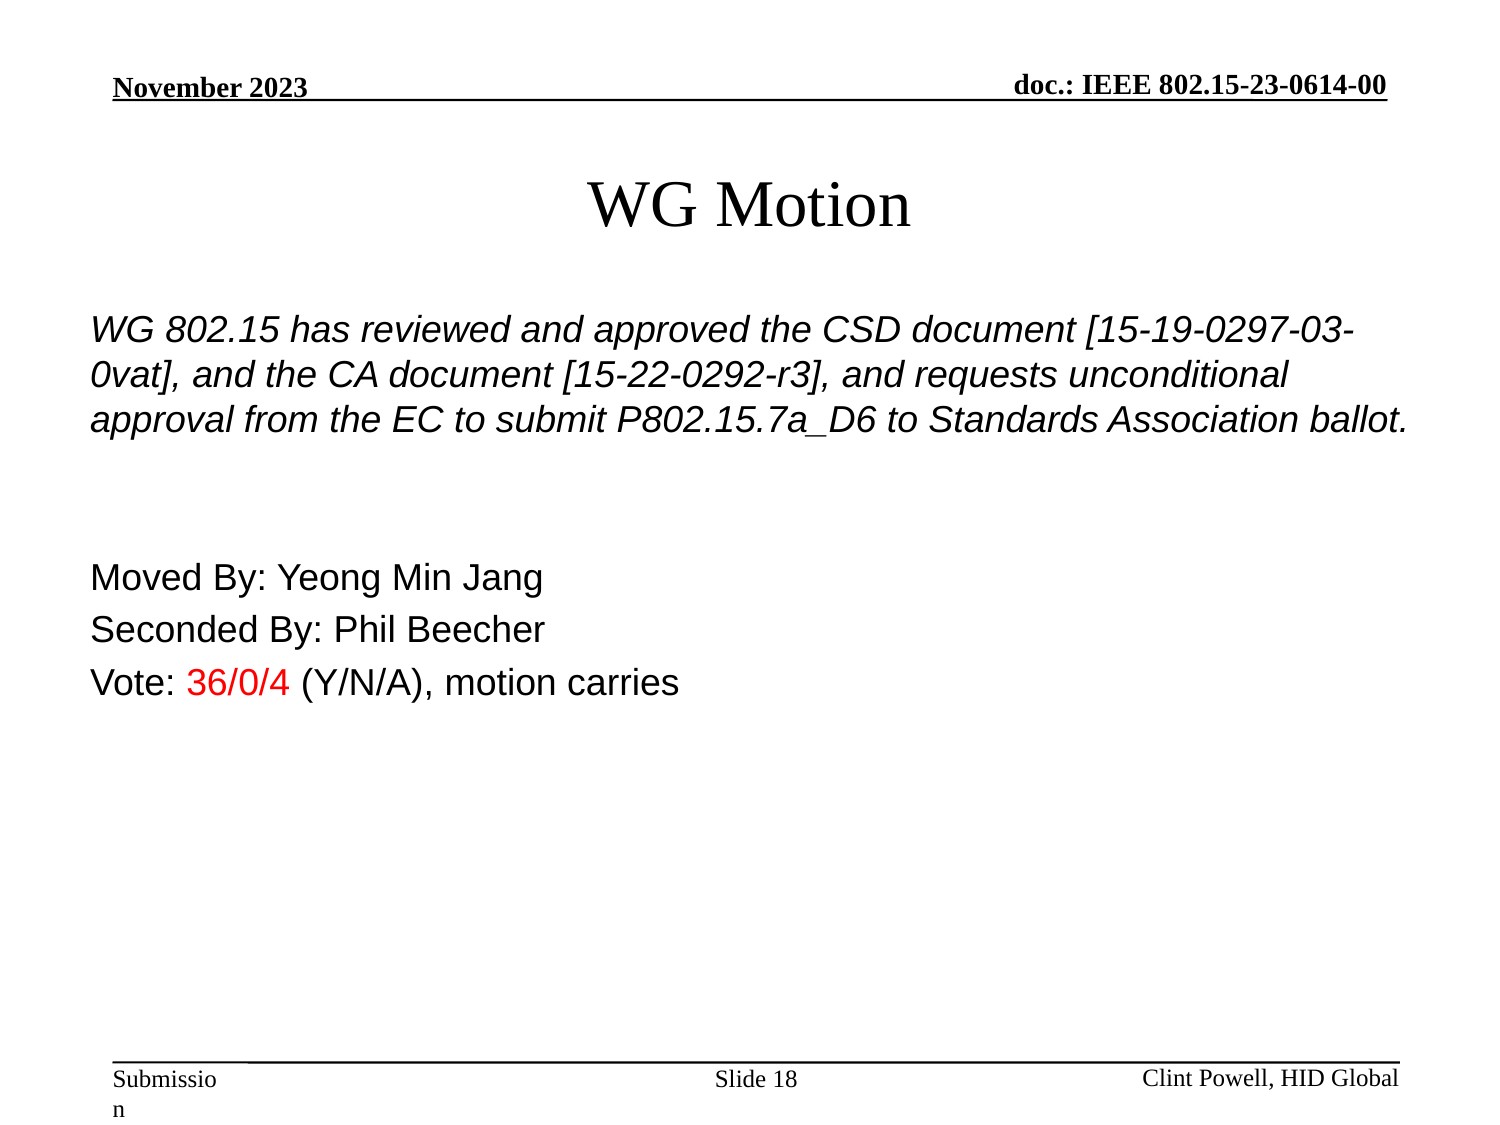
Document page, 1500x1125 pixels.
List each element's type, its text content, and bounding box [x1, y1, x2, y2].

text_box WG 802.15 has reviewed and approved the CSD document [15-19-0297-03-0vat], and the CA document [15-22-0292-r3], and requests unconditional approval from the EC to submit P802.15.7a_D6 to Standards Association ballot. Moved By: Yeong Min Jang Seconded By: Phil Beecher Vote: 36/0/4 (Y/N/A), motion carries [75, 245, 1450, 1013]
slide_number Slide 18 [712, 1062, 800, 1093]
text_box WG Motion [112, 112, 1388, 245]
